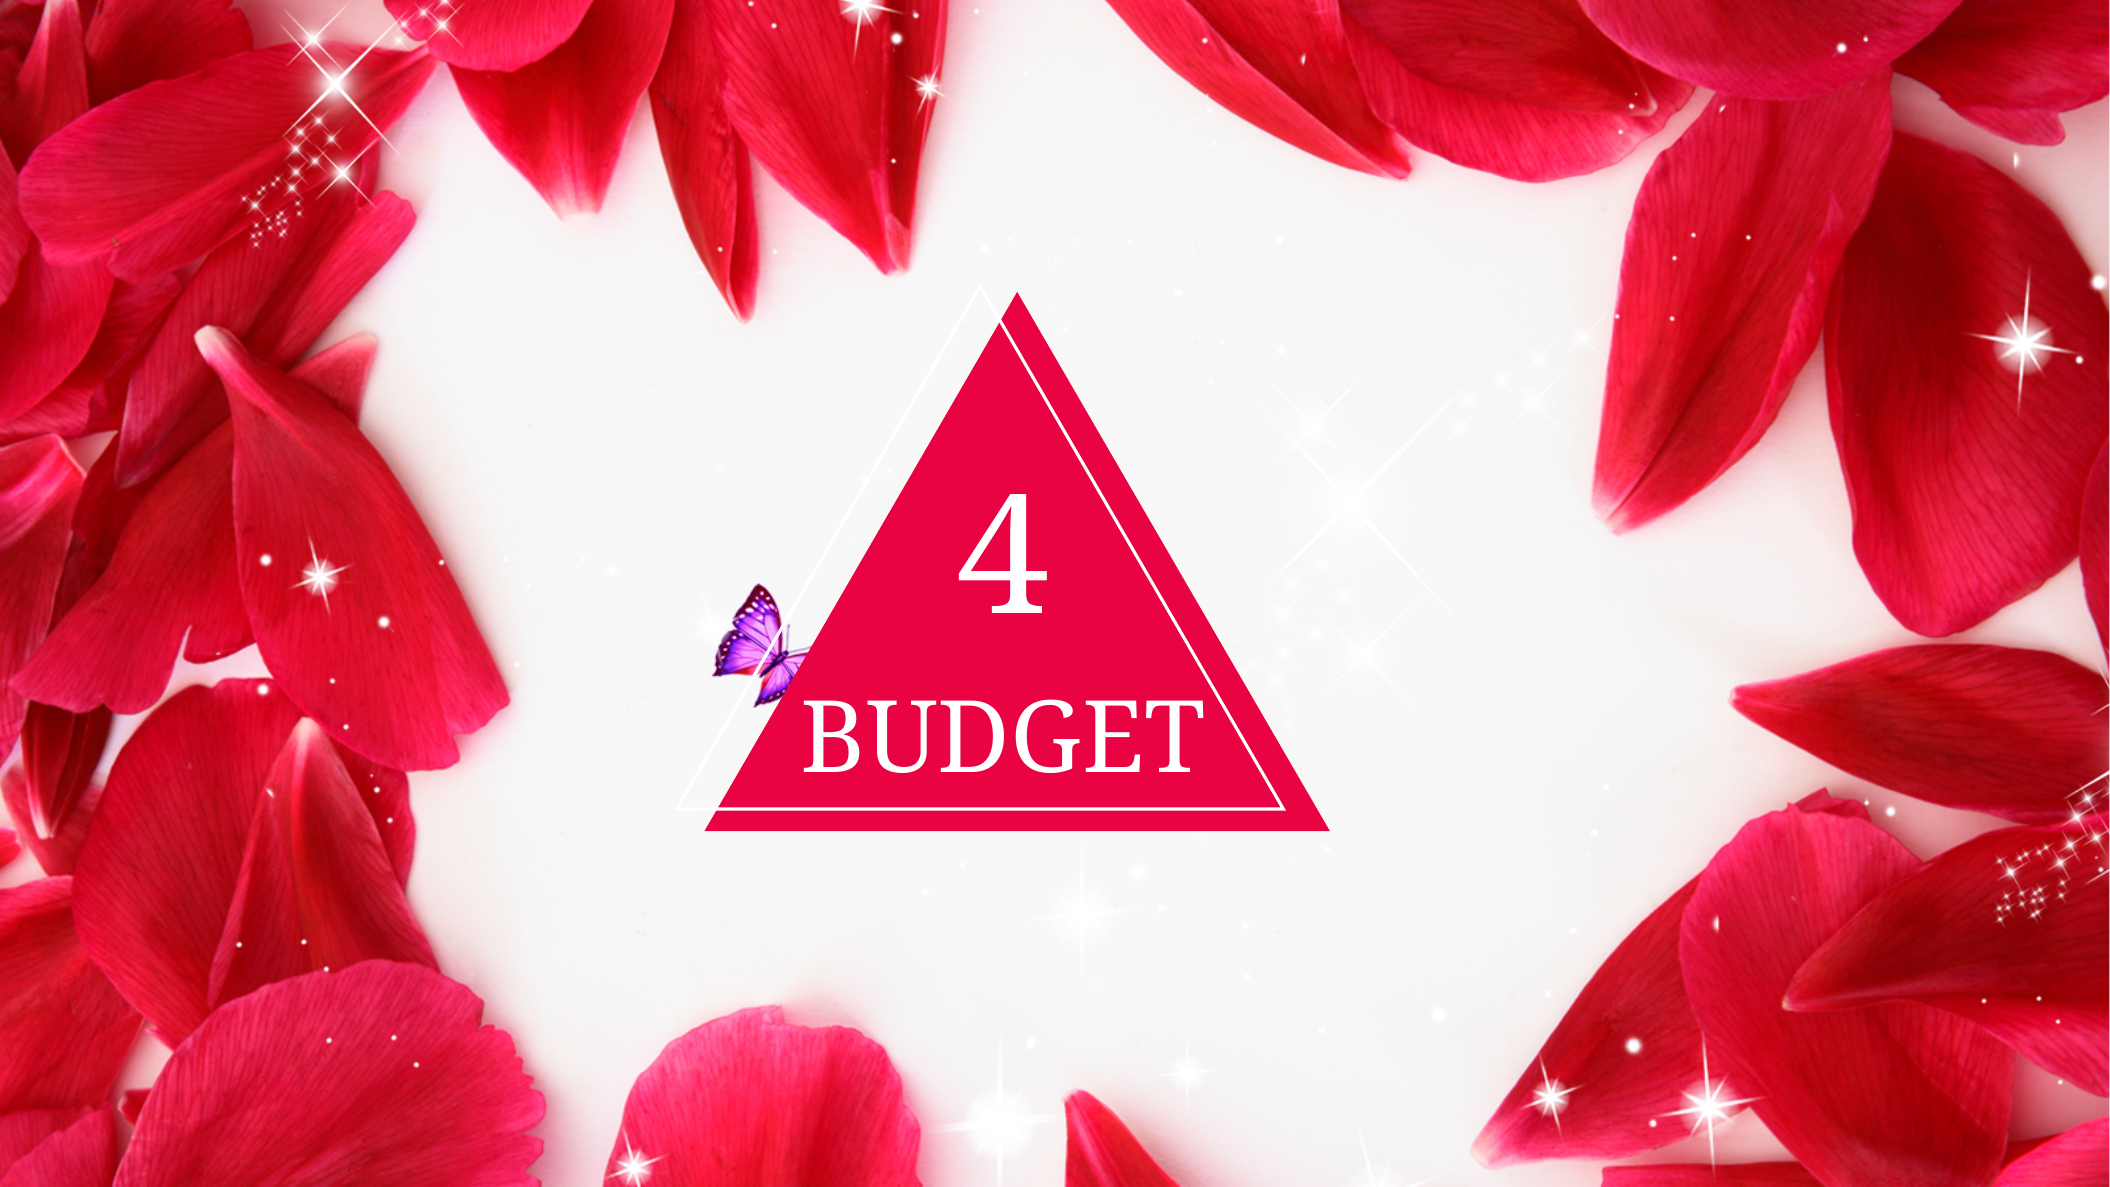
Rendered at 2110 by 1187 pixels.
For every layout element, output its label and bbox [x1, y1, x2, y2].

text_box [676, 286, 1331, 832]
picture [0, 0, 2110, 1187]
text_box [764, 439, 1243, 793]
